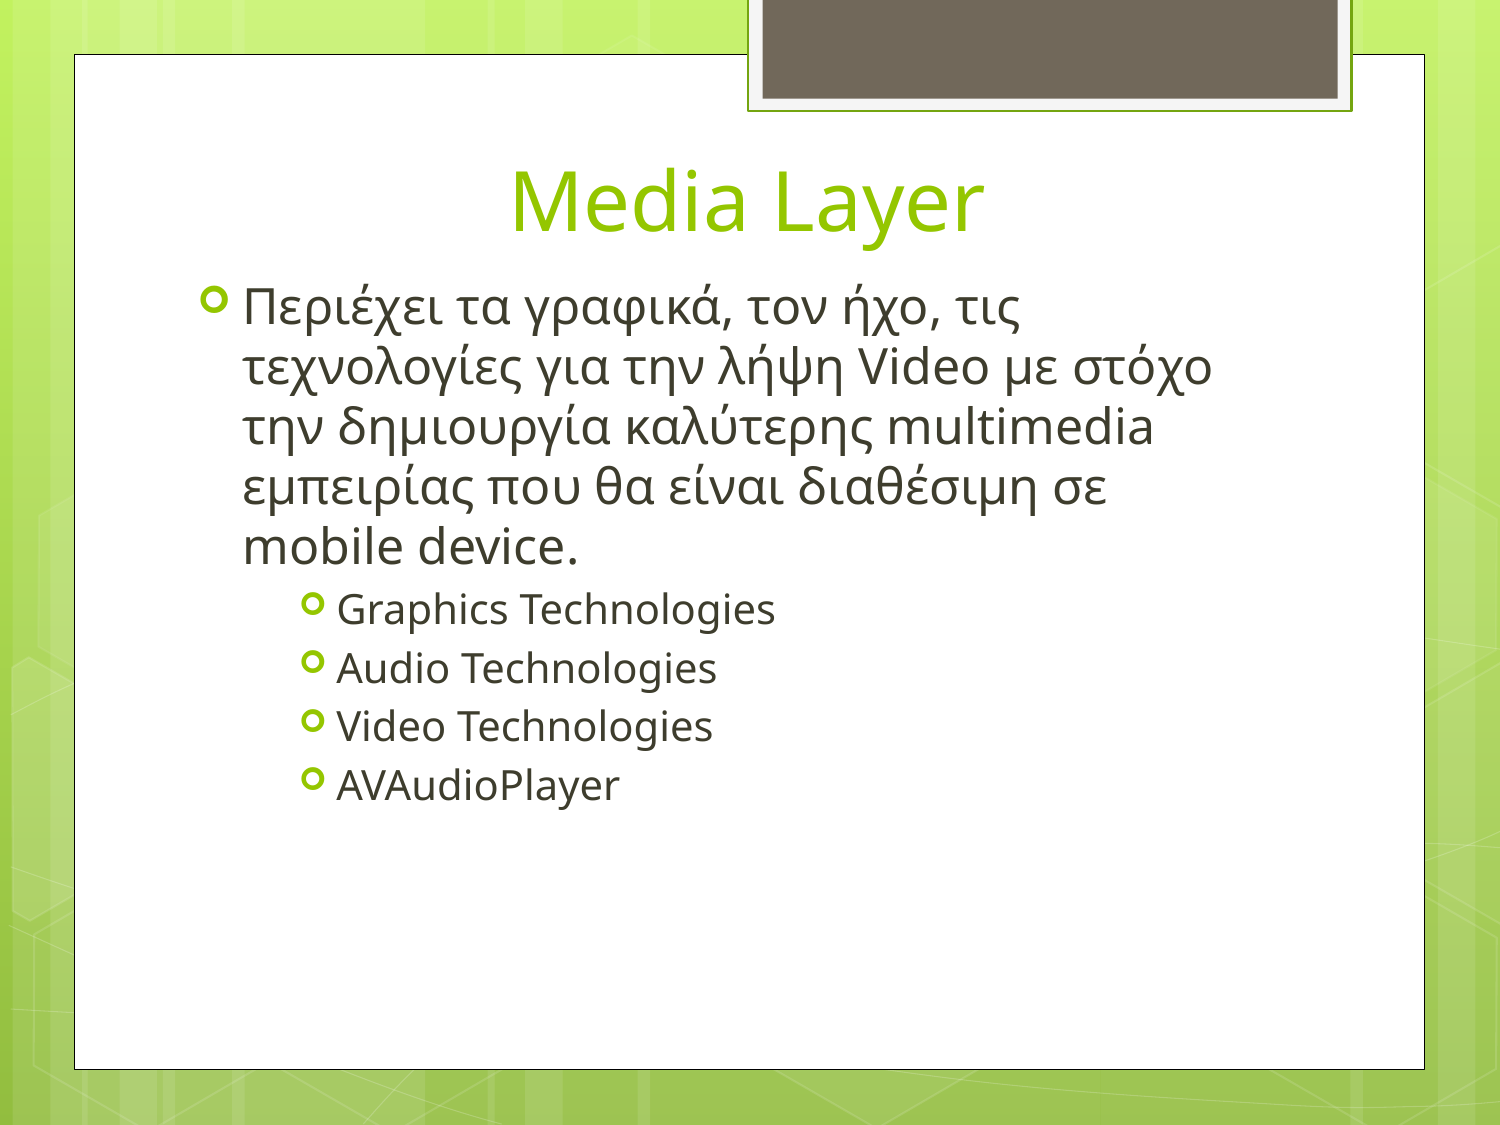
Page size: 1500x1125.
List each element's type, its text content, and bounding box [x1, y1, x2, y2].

list Περιέχει τα γραφικά, τον ήχο, τις τεχνολογίες για την λήψη Video με στόχο την δημιουργία καλύτερης multimedia εμπειρίας που θα είναι διαθέσιμη σε mobile device. Graphics Technologies Audio Technologies Video Technologies AVAudioPlayer [171, 267, 1283, 957]
title Media Layer [171, 137, 1324, 256]
